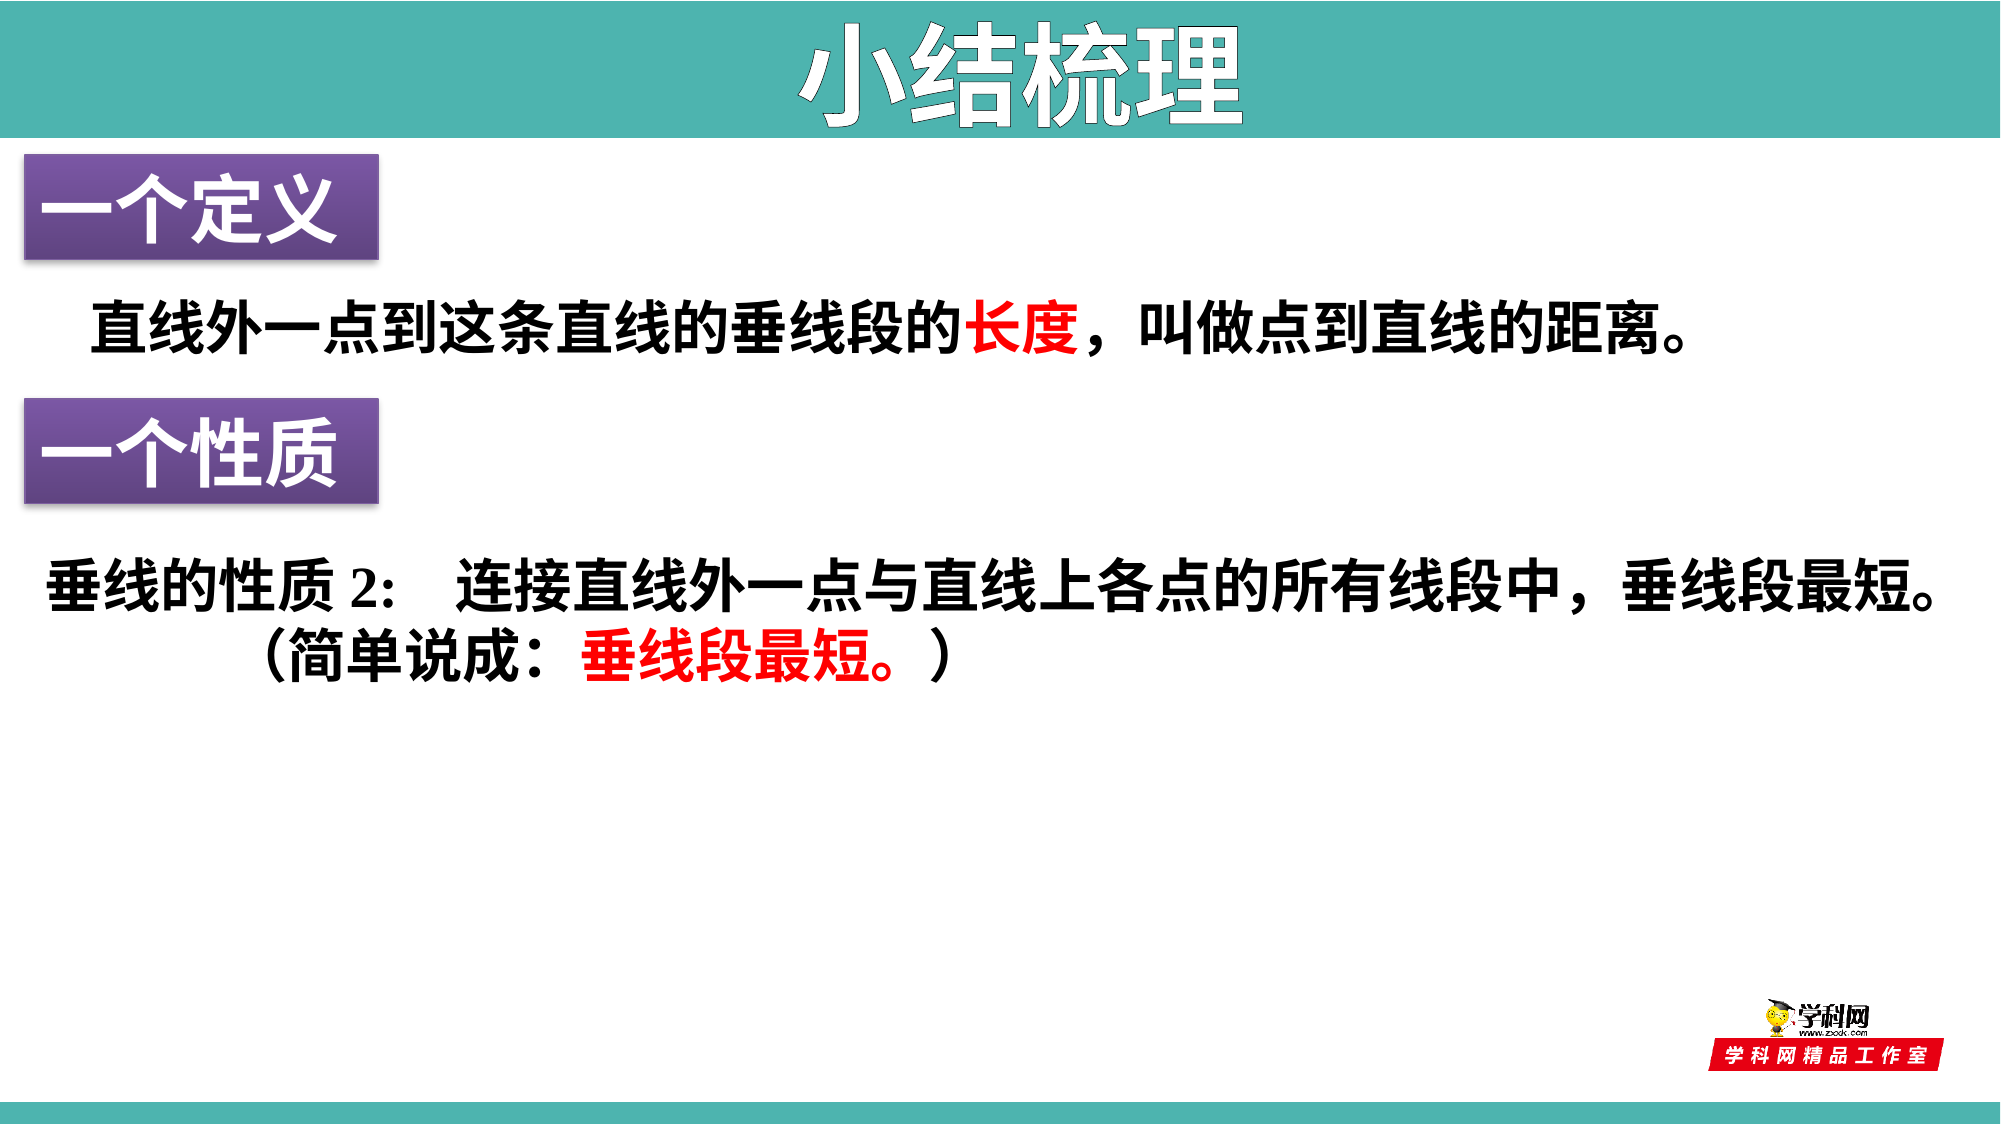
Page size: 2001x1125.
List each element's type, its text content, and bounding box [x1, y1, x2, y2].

text_box 一个性质 [24, 398, 379, 504]
text_box 小结梳理 [780, 0, 1261, 148]
picture [0, 1, 2001, 1124]
text_box 一个定义 [24, 154, 379, 260]
text_box 直线外一点到这条直线的垂线段的长度，叫做点到直线的距离。 [74, 284, 1966, 369]
text_box 垂线的性质2: 连接直线外一点与直线上各点的所有线段中，垂线段最短。 （简单说成：垂线段最短。） [29, 541, 1947, 697]
